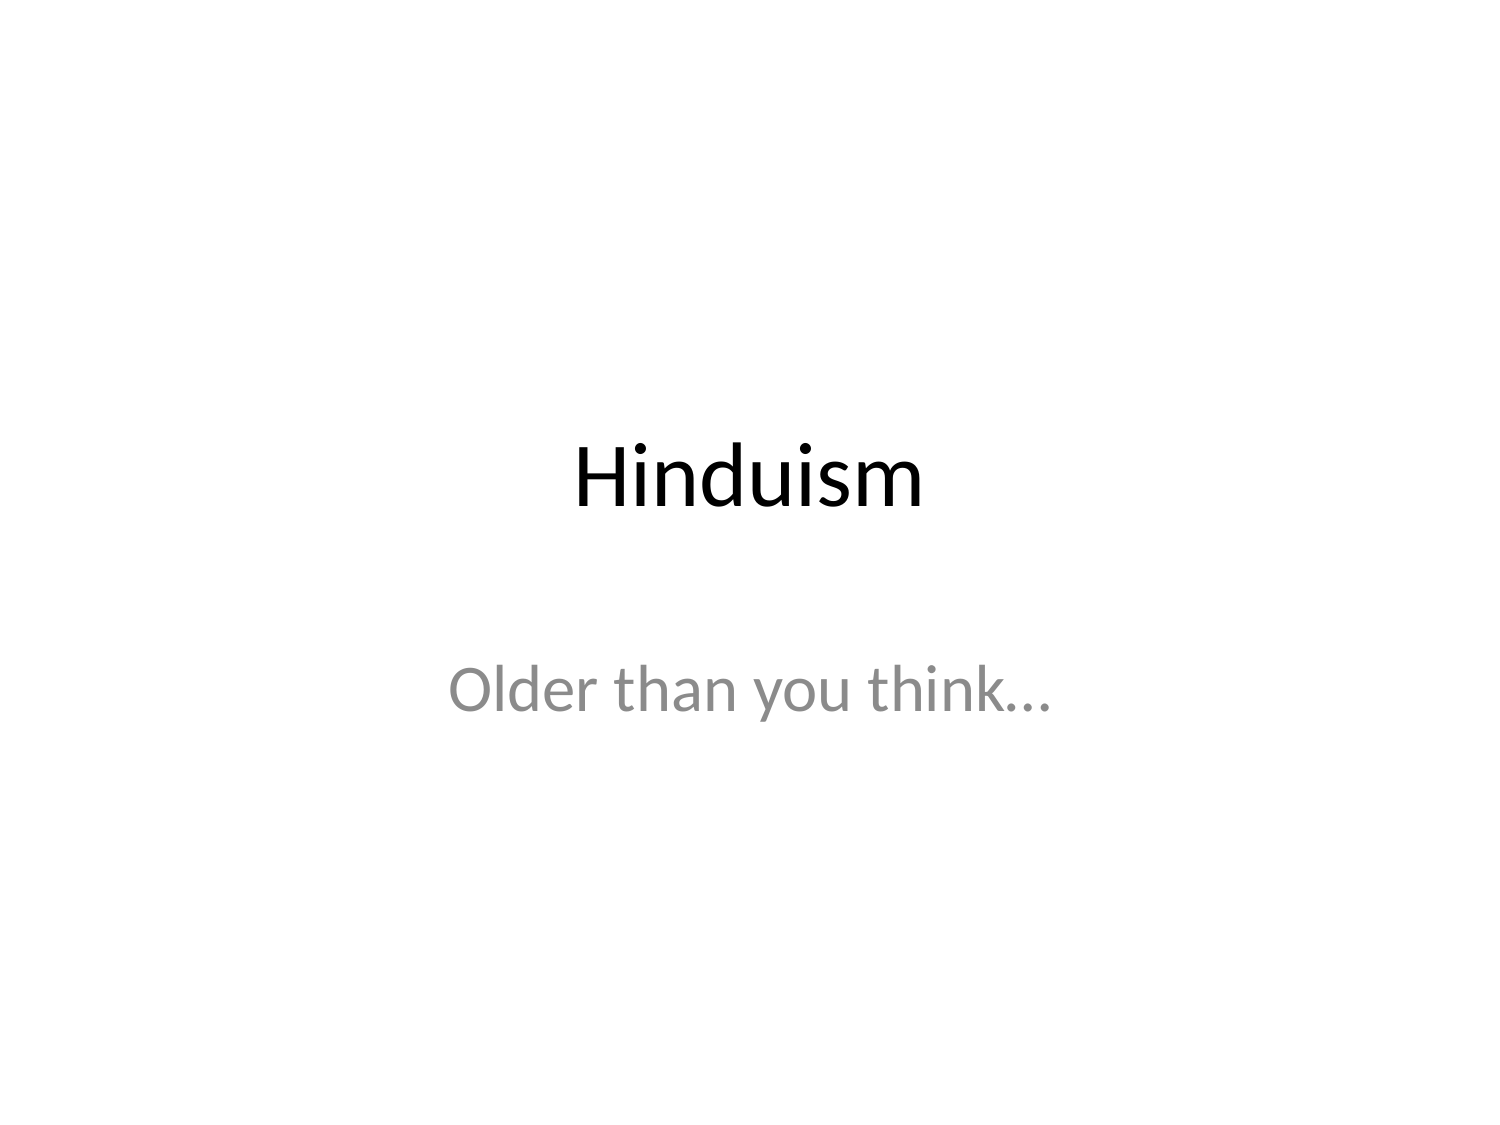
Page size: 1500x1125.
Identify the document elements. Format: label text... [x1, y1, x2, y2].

subtitle Older than you think… [225, 637, 1275, 925]
title Hinduism [112, 349, 1388, 591]
